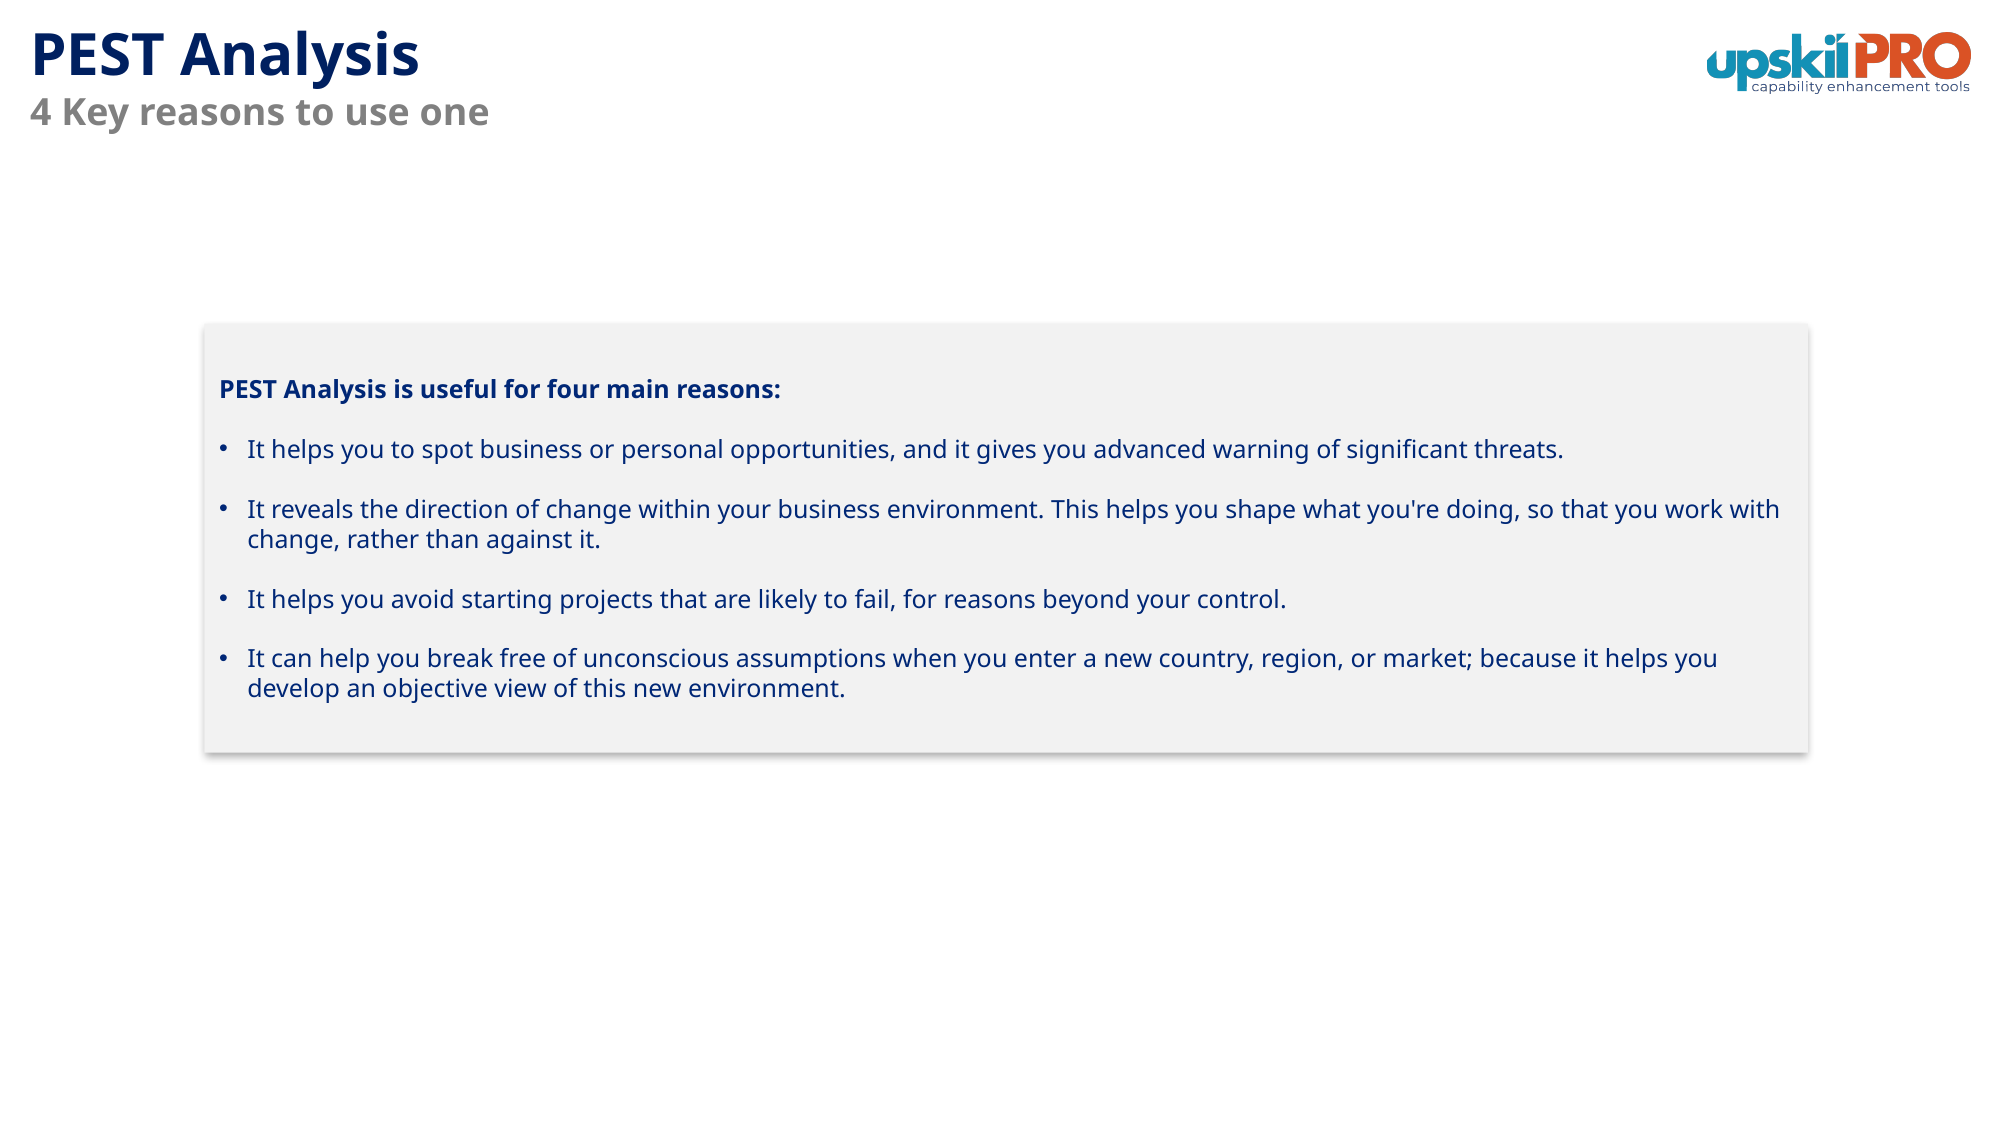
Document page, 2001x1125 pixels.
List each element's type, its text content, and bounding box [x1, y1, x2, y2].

picture [1707, 32, 1971, 94]
text_box PEST Analysis 4 Key reasons to use one [15, 10, 750, 140]
text_box PEST Analysis is useful for four main reasons: It helps you to spot business or personal opportunities, and it gives you advanced warning of significant threats. It reveals the direction of change within your business environment. This helps you shape what you're doing, so that you work with change, rather than against it. It helps you avoid starting projects that are likely to fail, for reasons beyond your control. It can help you break free of unconscious assumptions when you enter a new country, region, or market; because it helps you develop an objective view of this new environment. [204, 323, 1808, 753]
